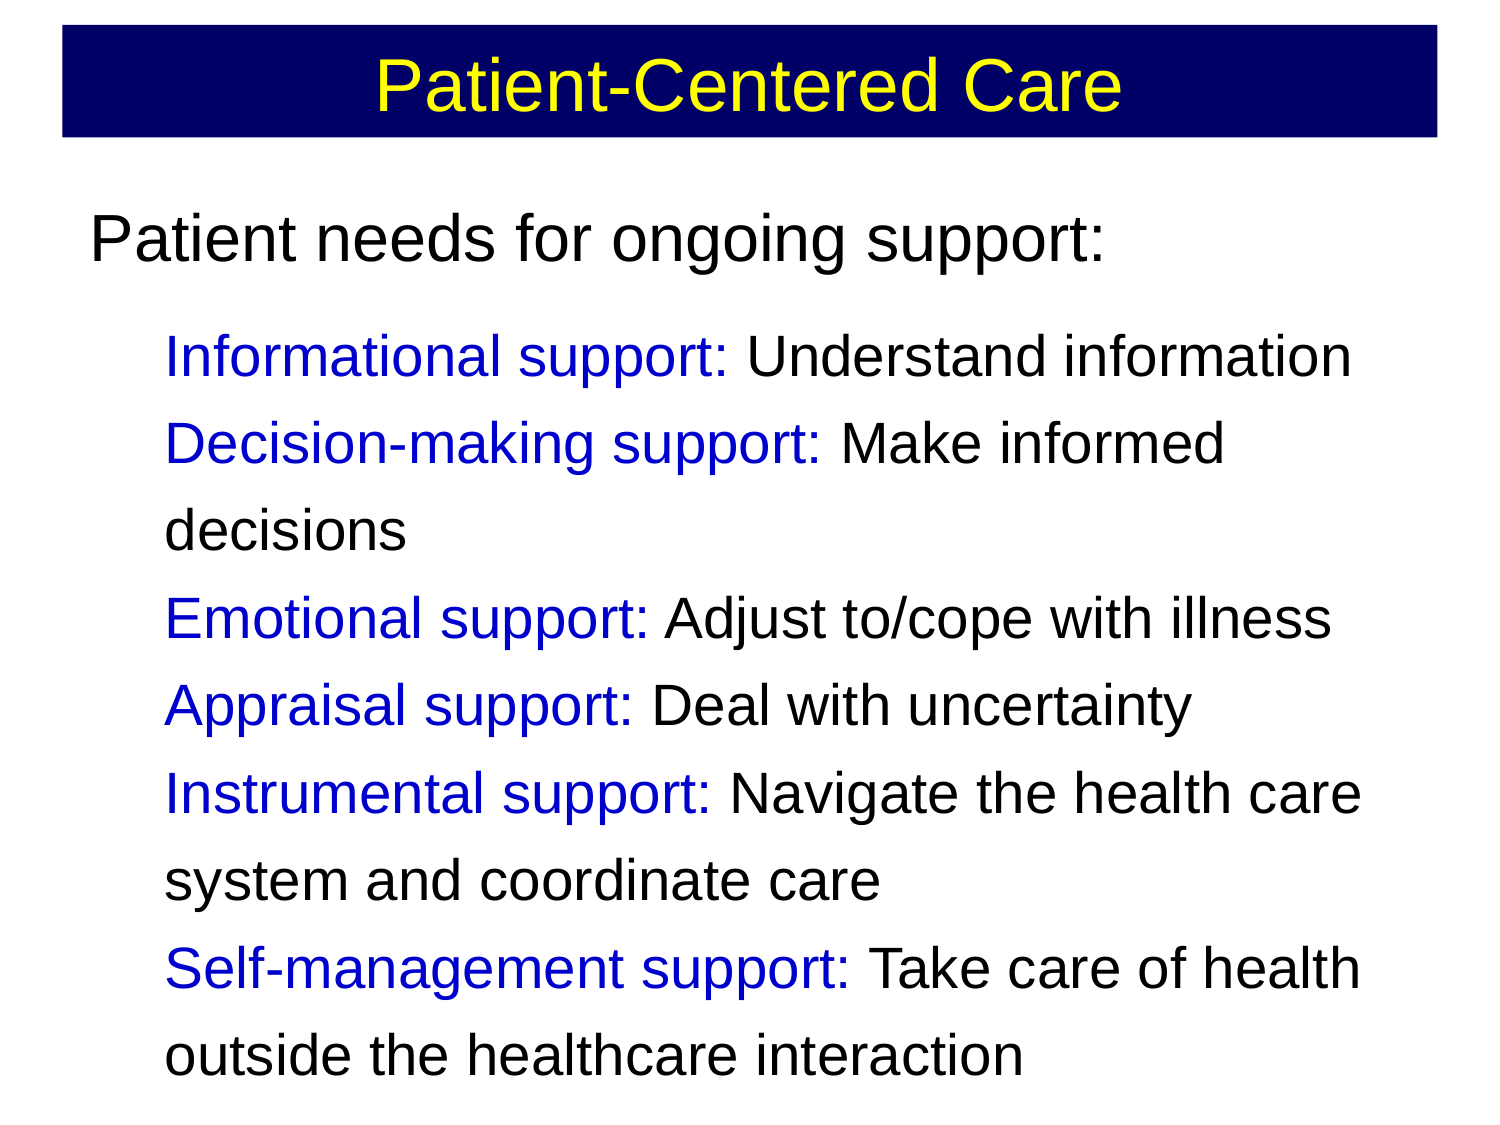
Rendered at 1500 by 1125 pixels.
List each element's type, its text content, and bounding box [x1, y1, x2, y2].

title Patient-Centered Care [62, 24, 1438, 138]
text_box Patient needs for ongoing support: Informational support: Understand information Decision-making support: Make informed decisions Emotional support: Adjust to/cope with illness Appraisal support: Deal with uncertainty Instrumental support: Navigate the health care system and coordinate care Self-management support: Take care of health outside the healthcare interaction [74, 174, 1438, 1125]
